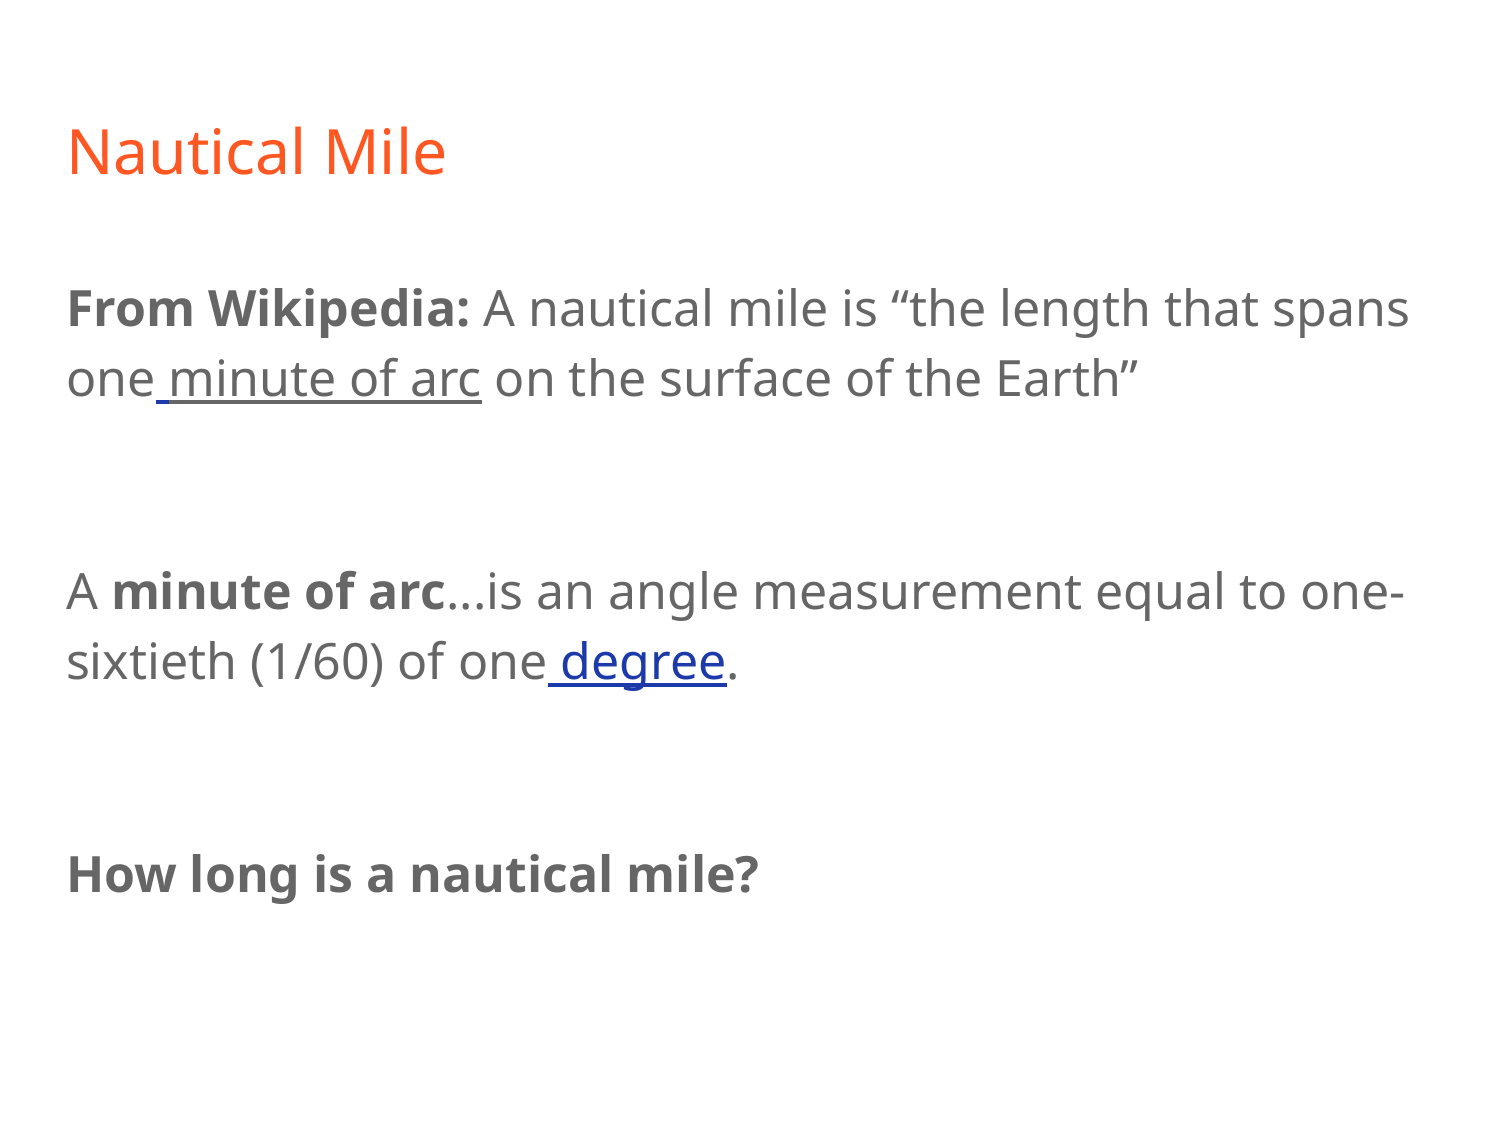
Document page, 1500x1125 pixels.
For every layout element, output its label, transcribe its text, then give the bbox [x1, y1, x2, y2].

list From Wikipedia: A nautical mile is “the length that spans one minute of arc on the surface of the Earth” A minute of arc...is an angle measurement equal to one-sixtieth (1/60) of one degree. How long is a nautical mile? [51, 252, 1449, 1000]
title Nautical Mile [51, 97, 1449, 223]
